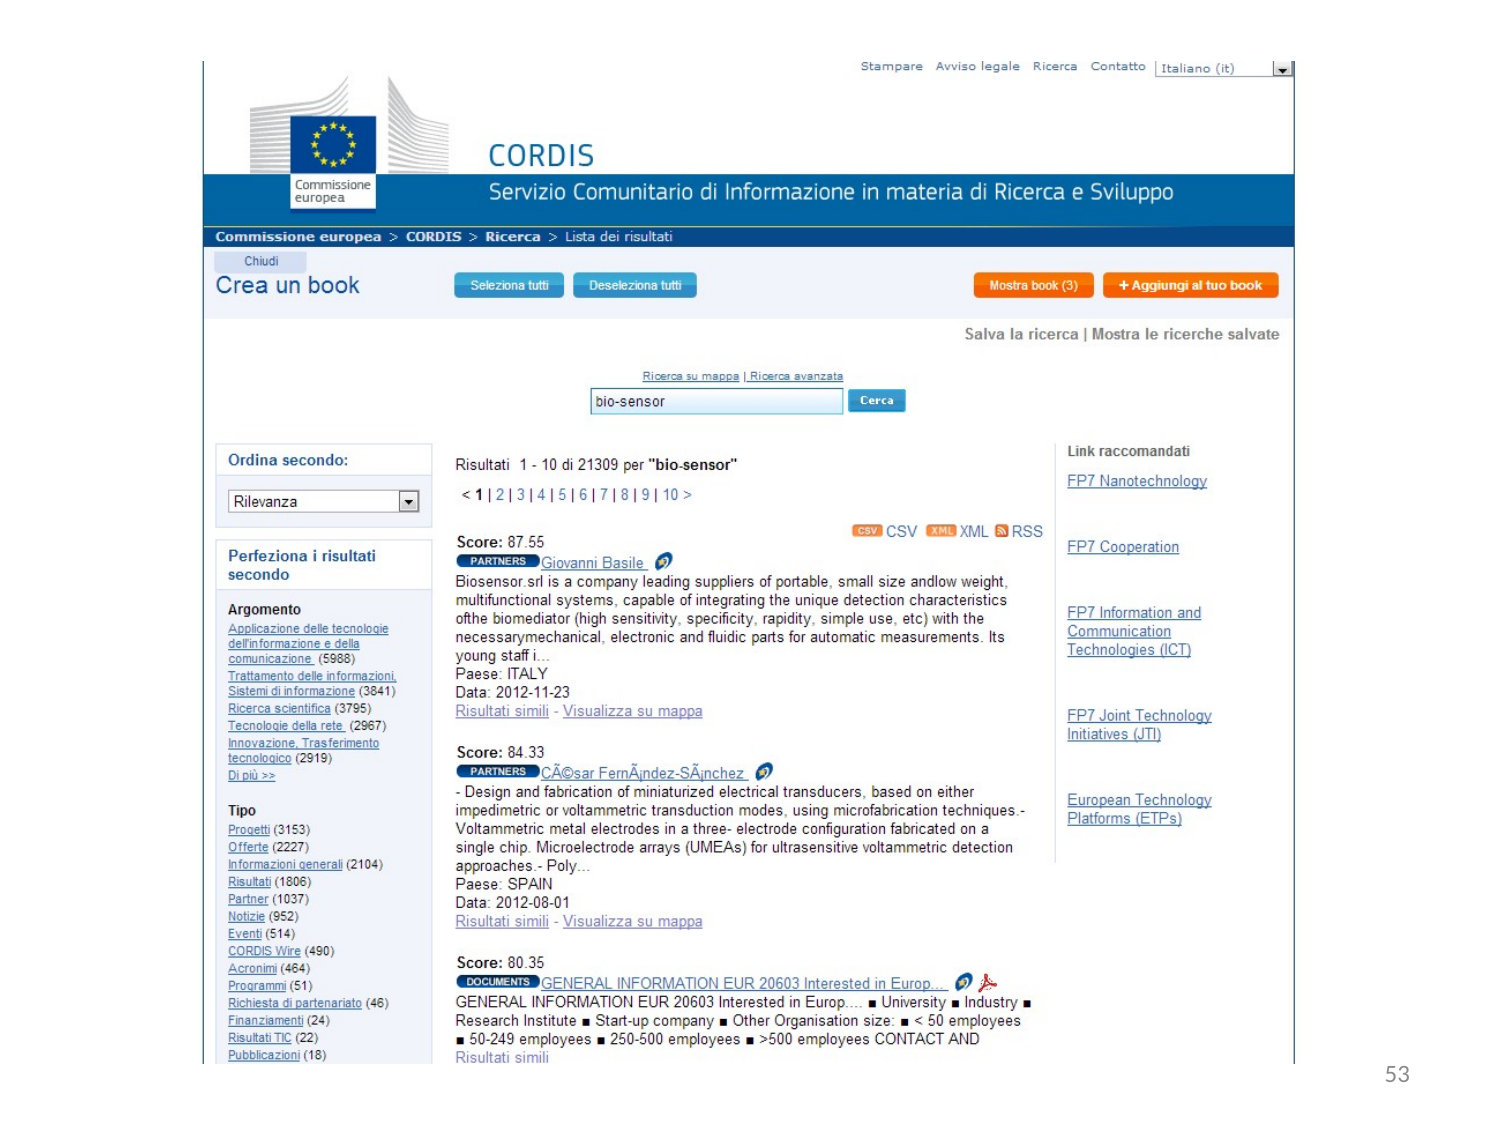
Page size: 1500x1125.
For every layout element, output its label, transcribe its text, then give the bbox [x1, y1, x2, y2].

slide_number 53 [1074, 1042, 1425, 1103]
picture [197, 61, 1303, 1064]
